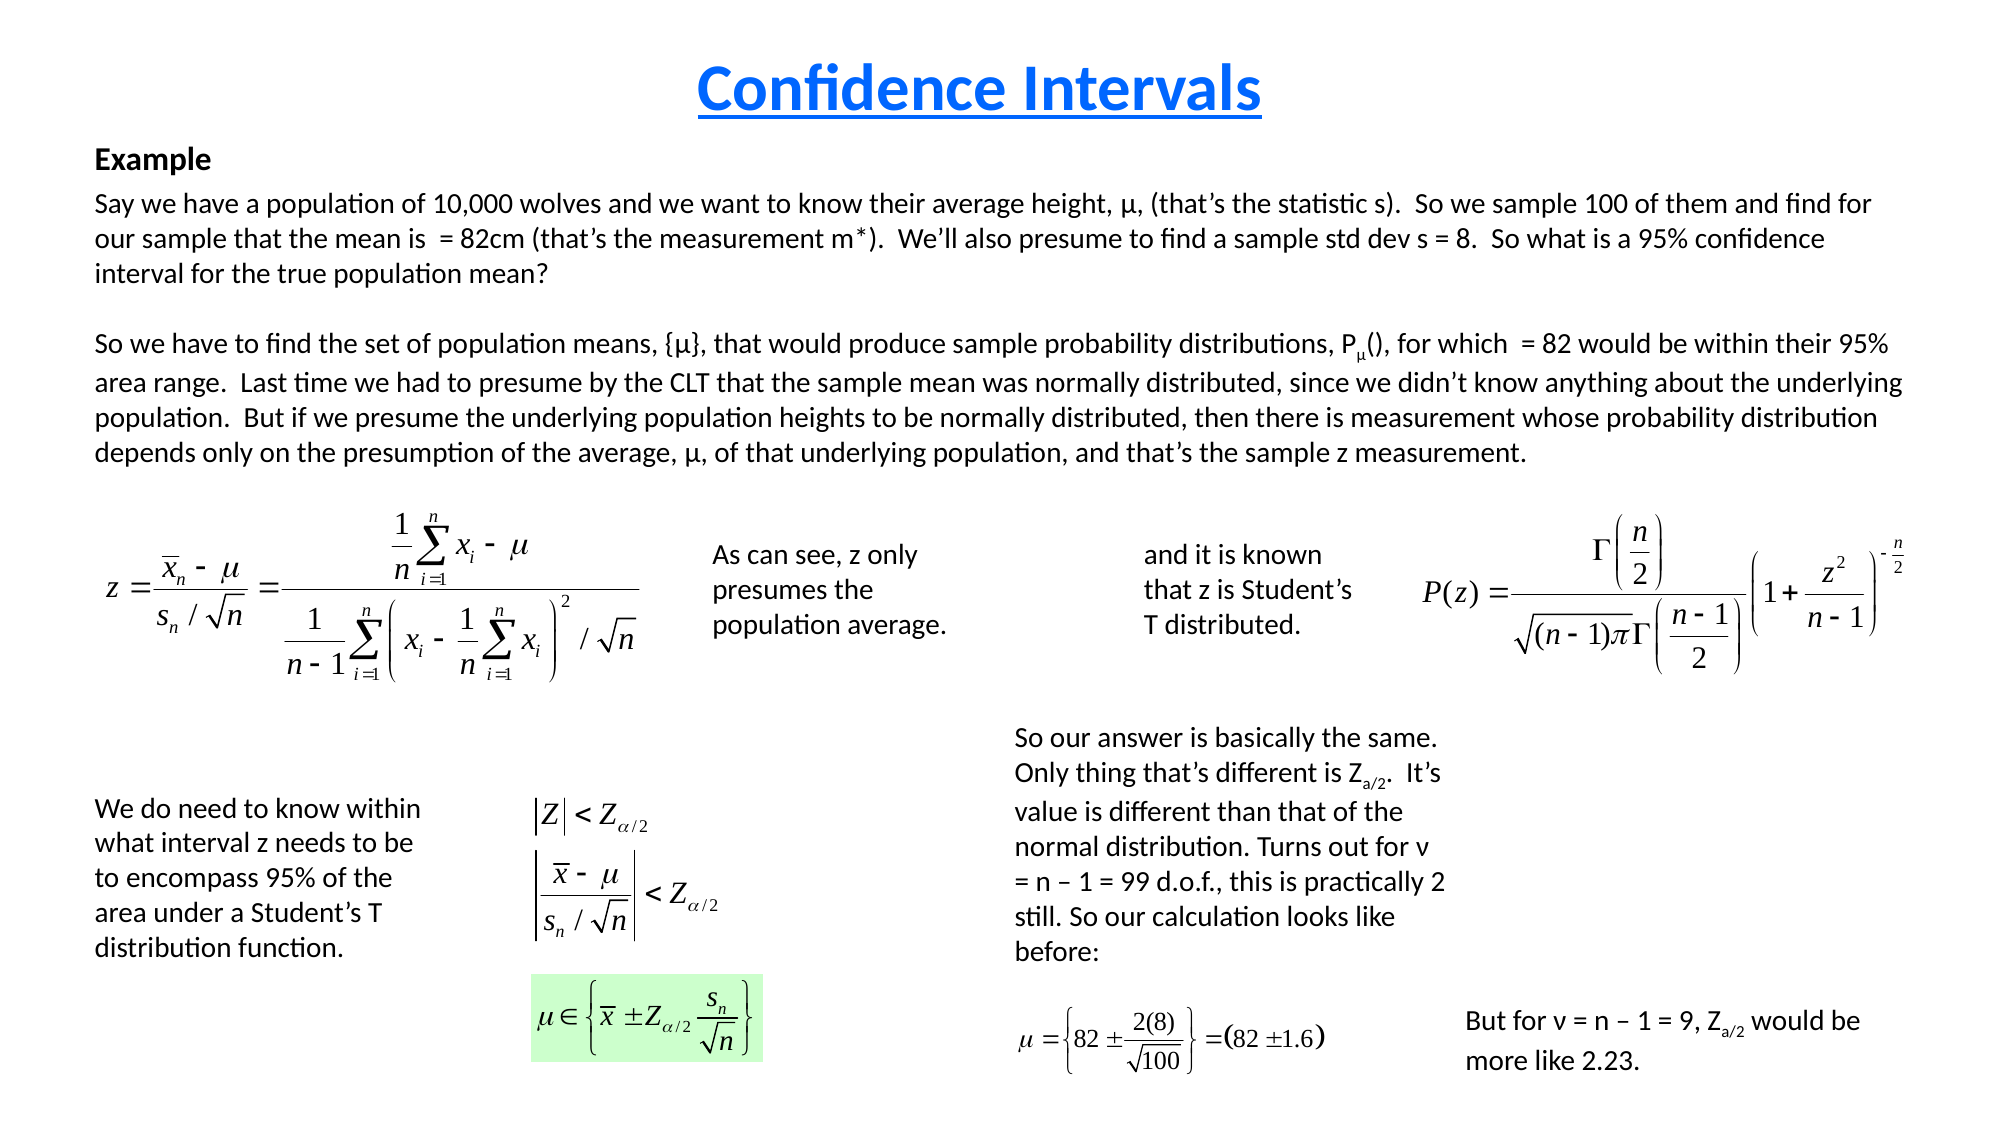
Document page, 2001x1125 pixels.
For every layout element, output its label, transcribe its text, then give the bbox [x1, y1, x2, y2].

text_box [1416, 508, 1910, 681]
text_box As can see, z only presumes the population average. [697, 527, 1014, 648]
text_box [531, 974, 763, 1062]
text_box Example [79, 129, 249, 185]
text_box We do need to know within what interval z needs to be to encompass 95% of the area under a Student’s T distribution function. [79, 781, 449, 971]
text_box Confidence Intervals [682, 36, 1317, 132]
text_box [1013, 1001, 1328, 1080]
text_box But for ν = n – 1 = 9, Za/2 would be more like 2.23. [1450, 994, 1877, 1084]
text_box and it is known that z is Student’s T distributed. [1129, 527, 1383, 648]
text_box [530, 791, 725, 947]
text_box So our answer is basically the same. Only thing that’s different is Za/2. It’s value is different than that of the normal distribution. Turns out for ν = n – 1 = 99 d.o.f., this is practically 2 still. So our calculation looks like before: [999, 710, 1462, 975]
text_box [99, 500, 646, 689]
